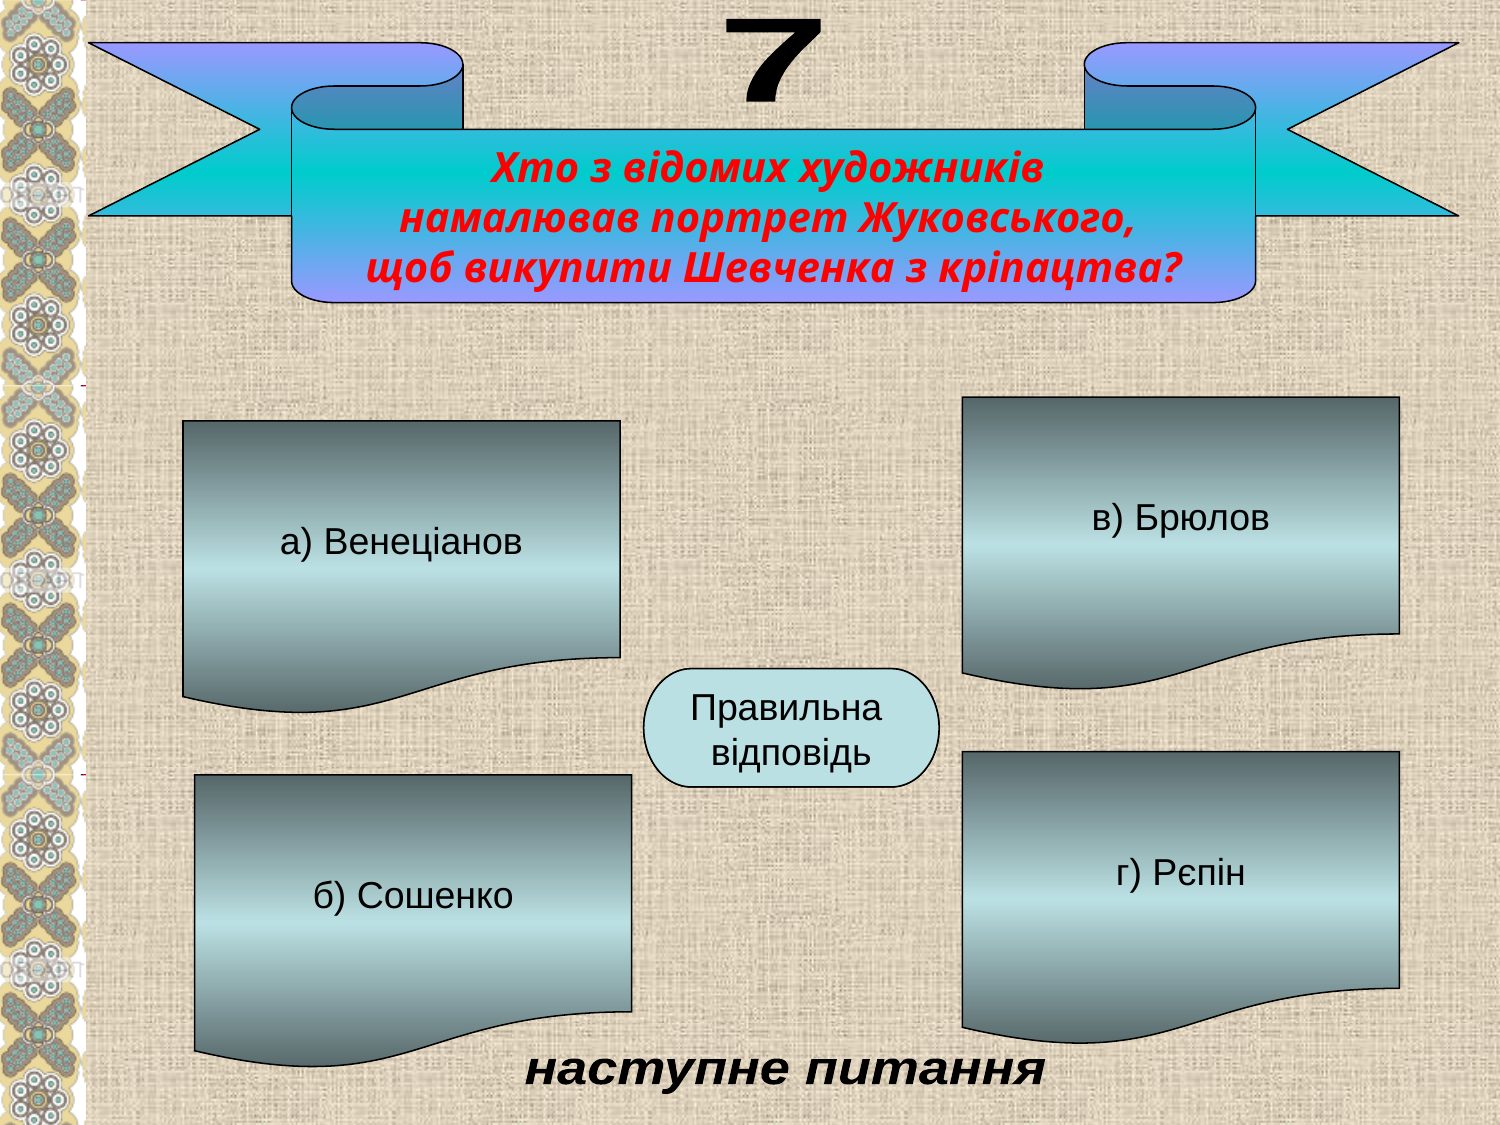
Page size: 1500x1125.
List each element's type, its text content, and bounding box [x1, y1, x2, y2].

text_box Хто з відомих художників намалював портрет Жуковського, щоб викупити Шевченка з кріпацтва? [90, 42, 1459, 303]
text_box а) Венеціанов [183, 420, 621, 713]
text_box в) Брюлов [962, 397, 1400, 689]
picture [0, 0, 1500, 1125]
text_box г) Рєпін [962, 751, 1400, 1044]
text_box б) Сошенко [194, 774, 632, 1067]
text_box Правильна відповідь [643, 668, 940, 787]
